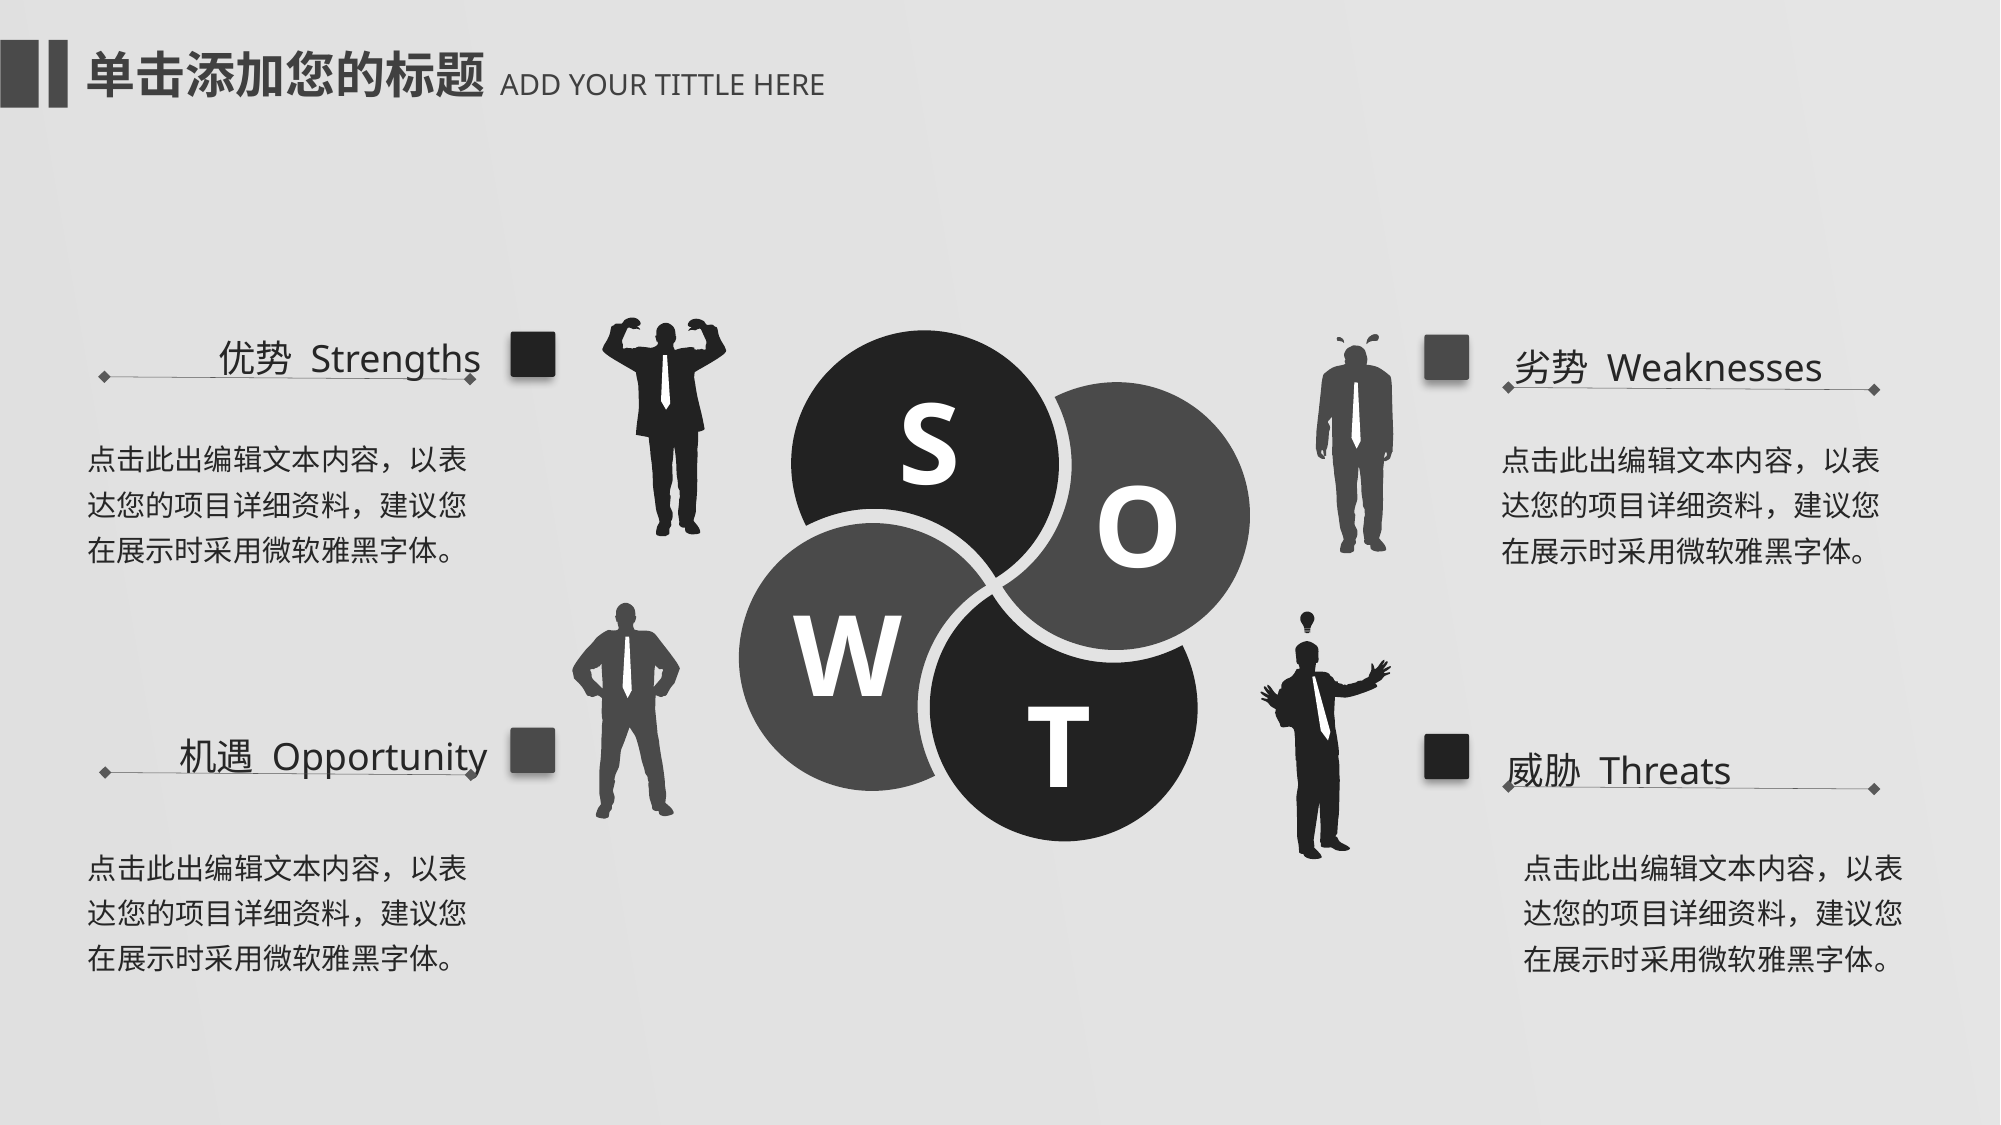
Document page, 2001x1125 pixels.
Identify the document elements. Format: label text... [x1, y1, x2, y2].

text_box T [969, 667, 1149, 818]
text_box [1423, 333, 1471, 381]
text_box [1366, 334, 1379, 345]
text_box 点击此出编辑文本内容，以表达您的项目详细资料，建议您在展示时采用微软雅黑字体。 [1486, 424, 1901, 576]
text_box [1002, 543, 1222, 650]
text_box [1508, 786, 1875, 790]
text_box [931, 594, 1198, 811]
text_box 威胁 Threats [1491, 726, 1747, 800]
text_box [1312, 676, 1331, 741]
text_box [1351, 382, 1361, 449]
text_box [1423, 732, 1471, 781]
text_box S [840, 364, 1020, 515]
text_box [622, 636, 632, 699]
text_box [758, 727, 936, 791]
text_box 劣势 Weaknesses [1499, 322, 1839, 397]
text_box ADD YOUR TITTLE HERE [485, 59, 856, 109]
text_box 单击添加您的标题 [71, 36, 511, 111]
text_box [104, 376, 471, 380]
text_box [1336, 337, 1345, 343]
text_box 优势 Strengths [203, 313, 497, 388]
text_box [509, 330, 557, 378]
text_box [1054, 382, 1250, 590]
text_box O [1048, 447, 1228, 598]
text_box [1260, 641, 1391, 860]
text_box 点击此出编辑文本内容，以表达您的项目详细资料，建议您在展示时采用微软雅黑字体。 [1508, 832, 1924, 984]
text_box 点击此出编辑文本内容，以表达您的项目详细资料，建议您在展示时采用微软雅黑字体。 [67, 423, 483, 575]
text_box [988, 818, 1140, 842]
text_box [509, 726, 557, 775]
text_box [915, 370, 1058, 578]
text_box [766, 523, 986, 634]
text_box [1315, 345, 1394, 554]
text_box W [757, 576, 938, 727]
text_box [661, 355, 671, 410]
text_box [572, 602, 680, 819]
text_box [791, 330, 1014, 526]
text_box [1300, 611, 1315, 634]
text_box 点击此出编辑文本内容，以表达您的项目详细资料，建议您在展示时采用微软雅黑字体。 [68, 832, 483, 984]
text_box [602, 317, 727, 537]
text_box [738, 590, 757, 725]
text_box 机遇 Opportunity [164, 711, 504, 786]
